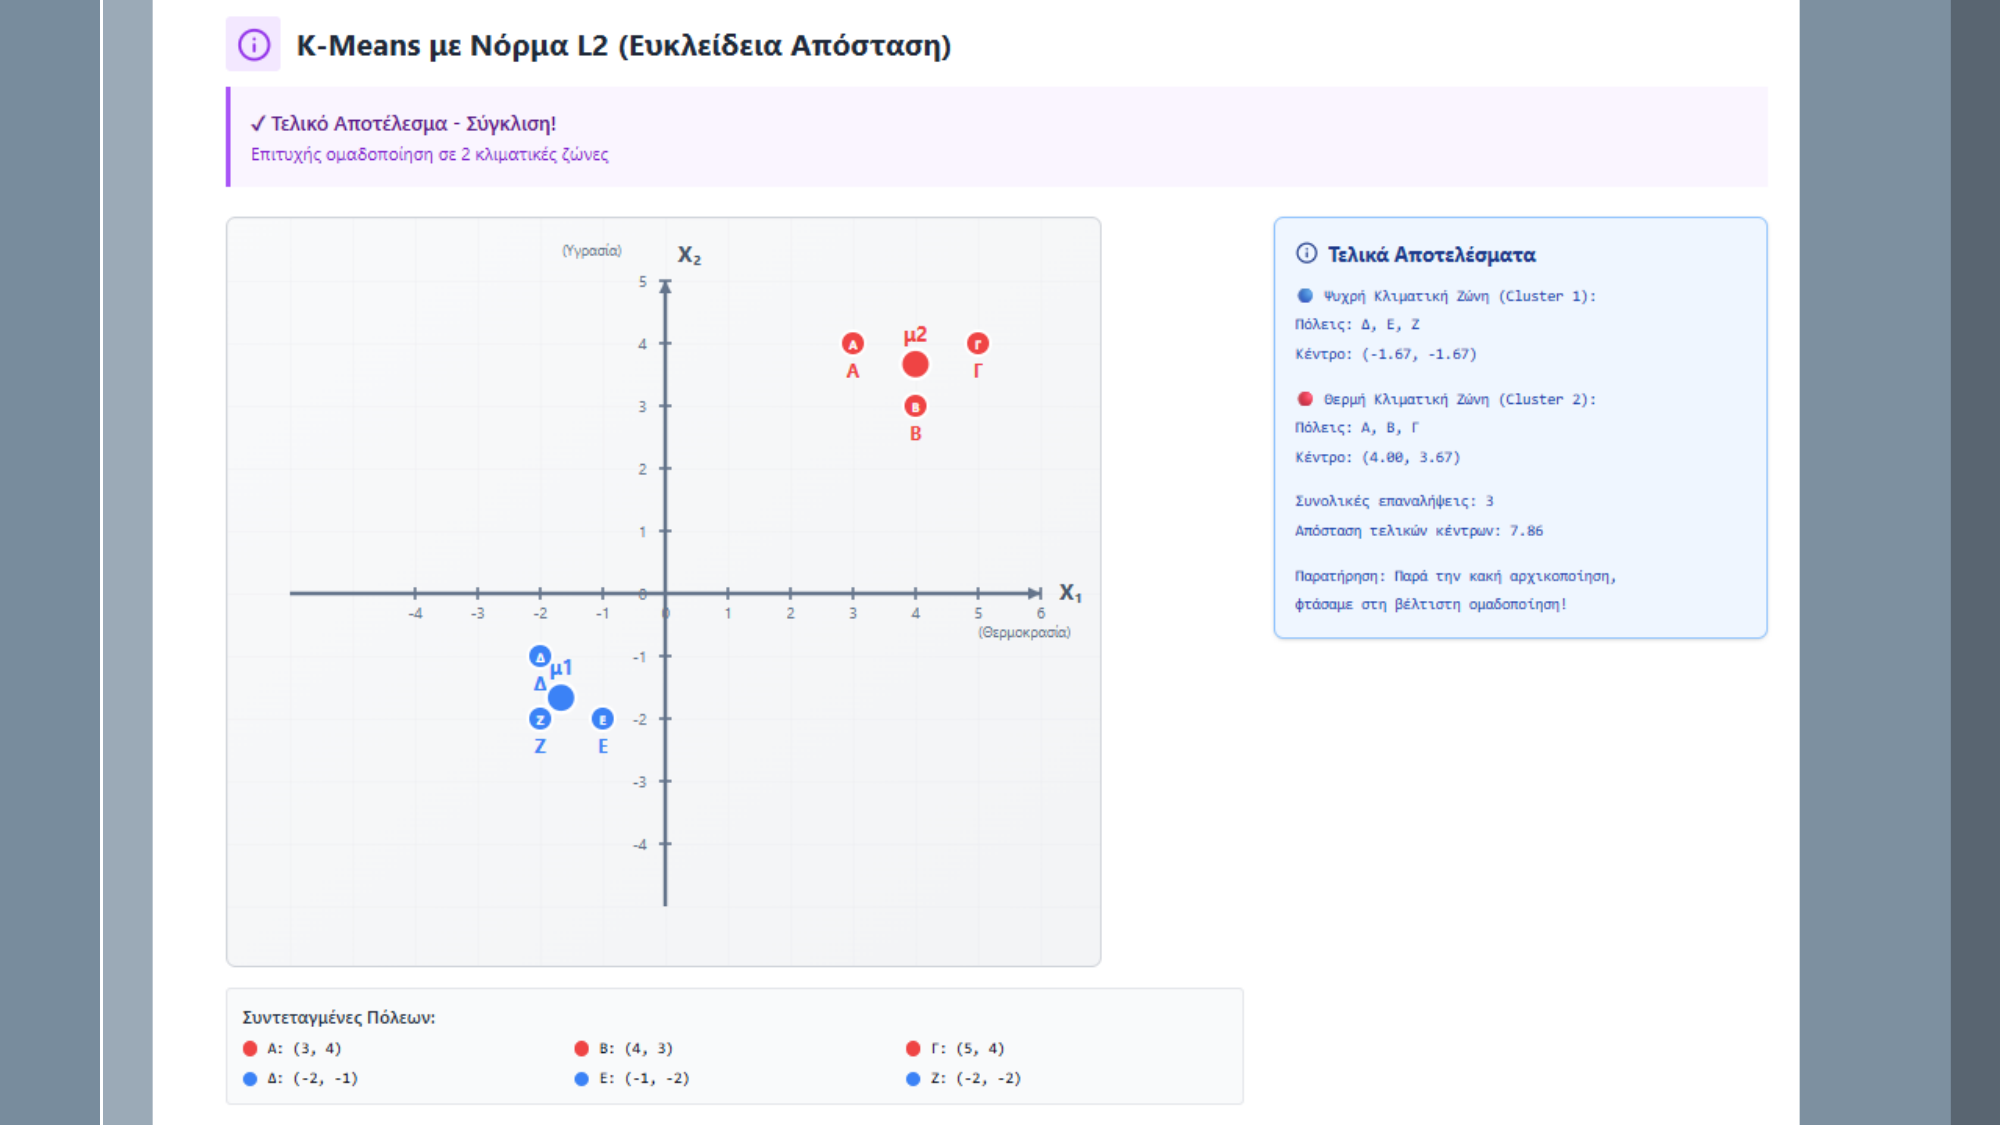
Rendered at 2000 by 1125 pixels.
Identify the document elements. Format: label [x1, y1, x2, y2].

picture [223, 12, 1776, 1113]
